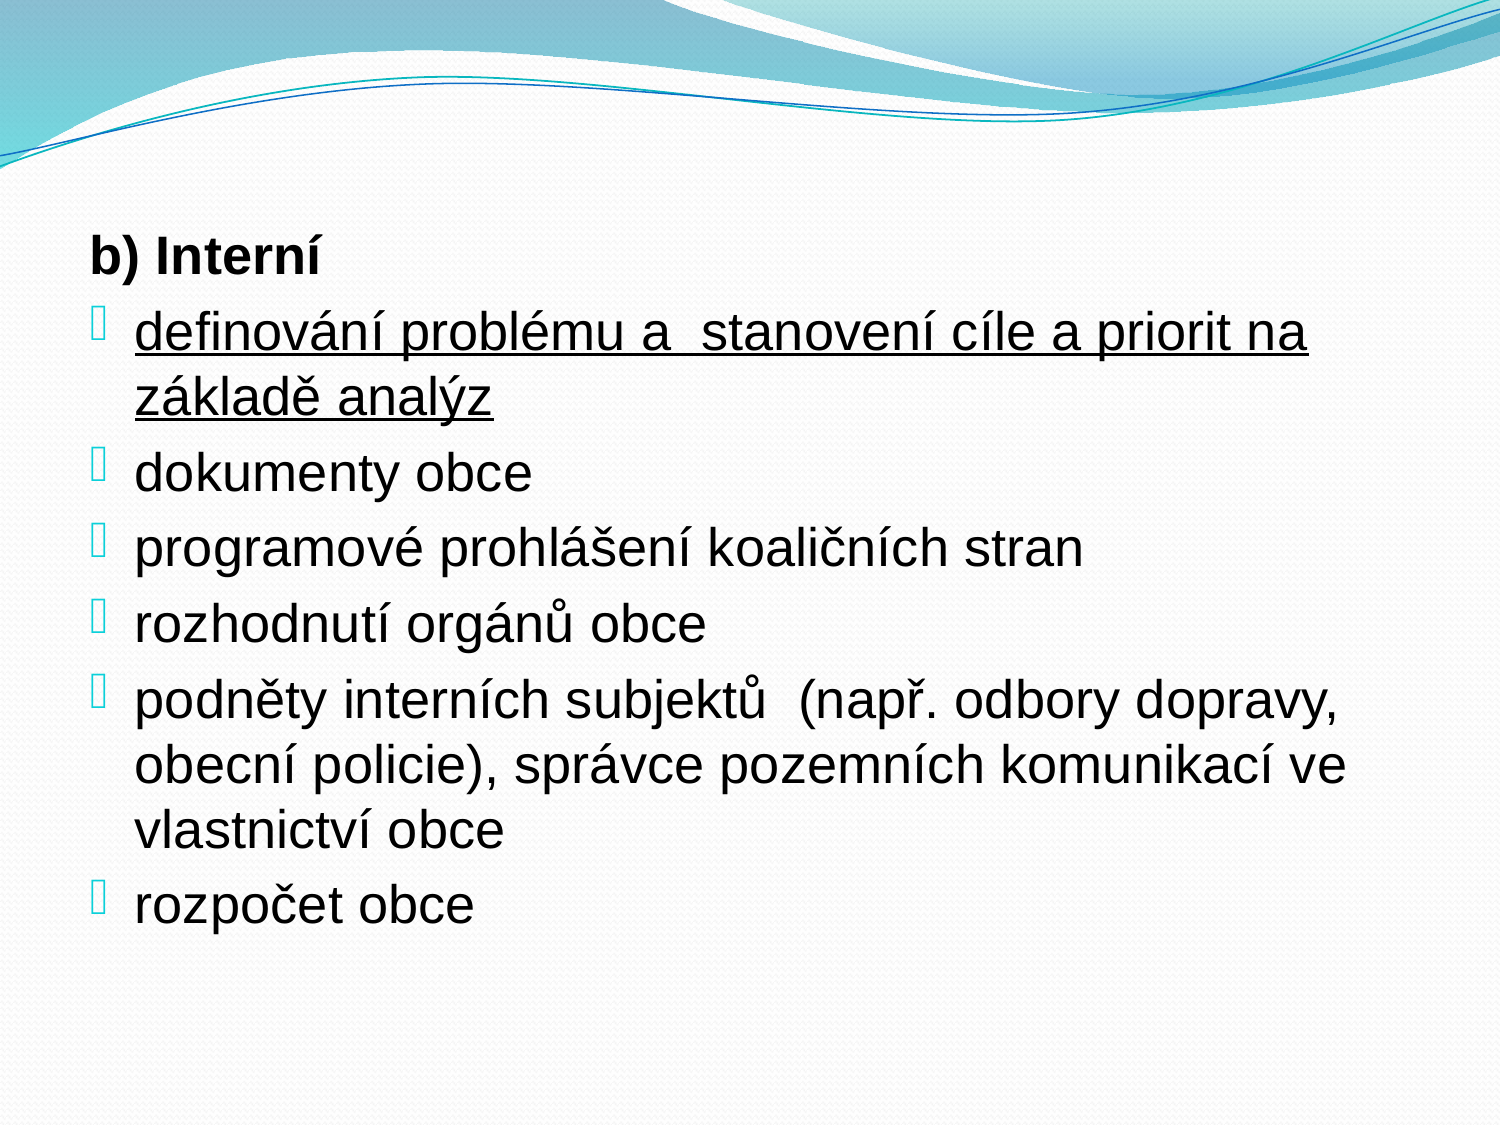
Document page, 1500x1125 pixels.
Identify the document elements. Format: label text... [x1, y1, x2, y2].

list b) Interní definování problému a stanovení cíle a priorit na základě analýz dokumenty obce programové prohlášení koaličních stran rozhodnutí orgánů obce podněty interních subjektů (např. odbory dopravy, obecní policie), správce pozemních komunikací ve vlastnictví obce rozpočet obce [75, 137, 1425, 1038]
